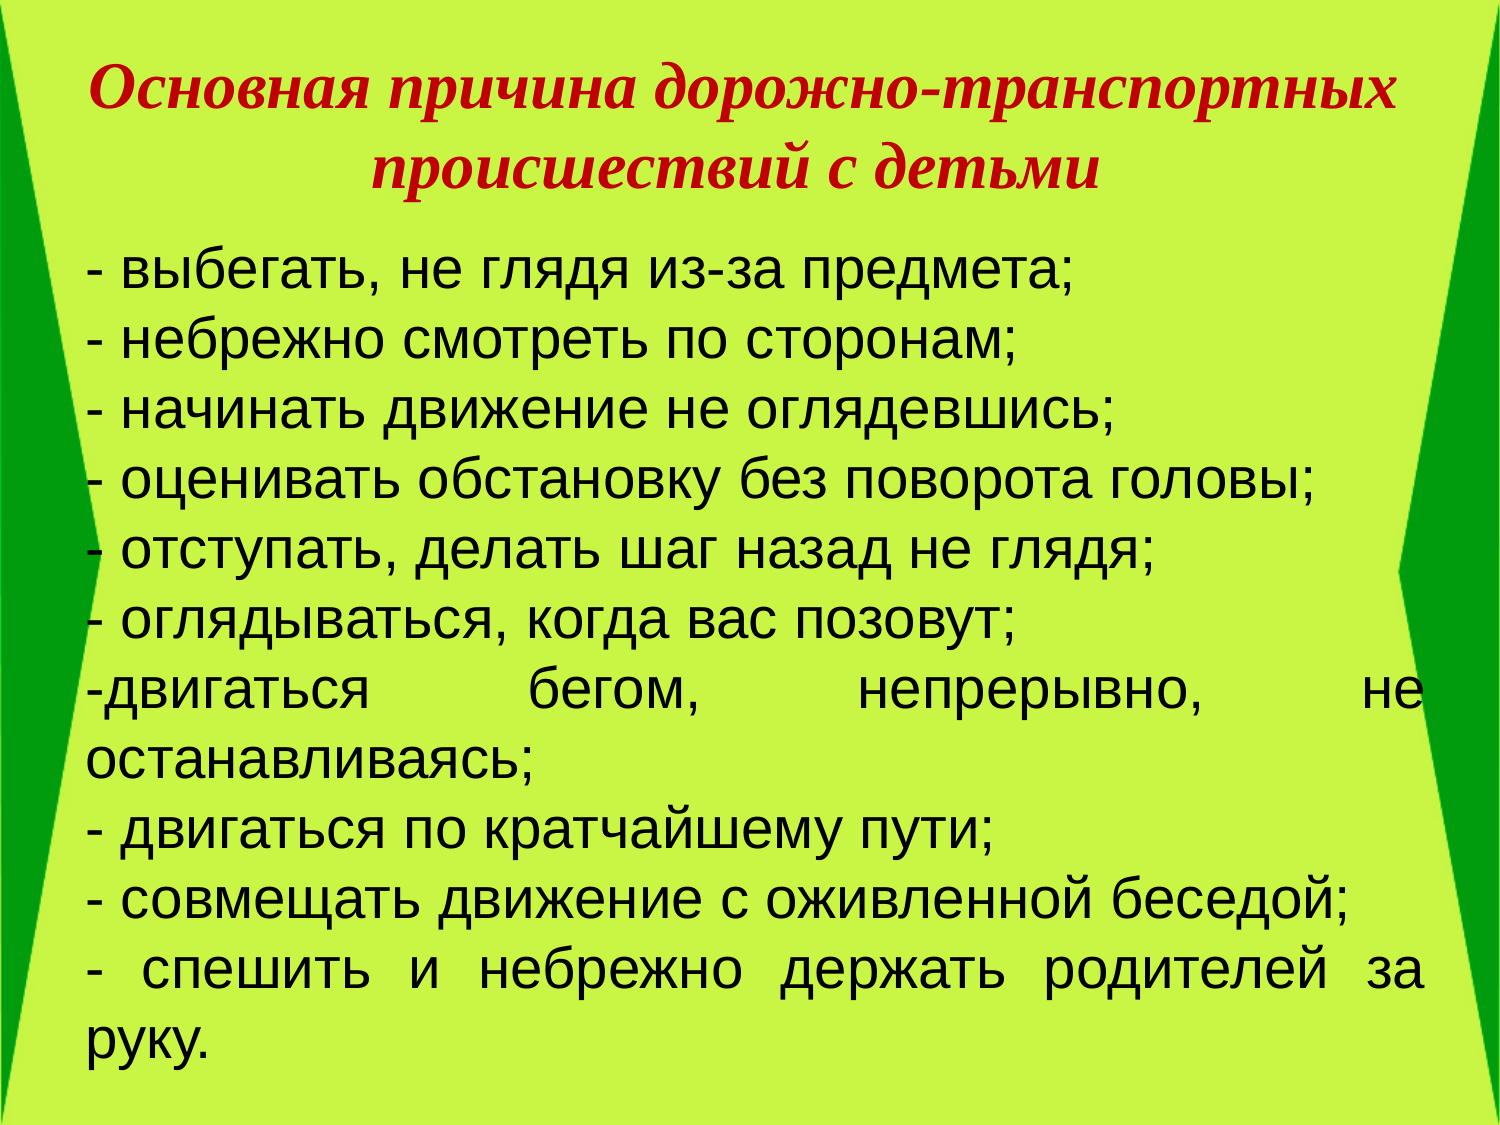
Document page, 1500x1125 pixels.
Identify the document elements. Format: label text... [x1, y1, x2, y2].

picture [0, 0, 1500, 1125]
title Основная причина дорожно-транспортных происшествий с детьми [70, 0, 1421, 153]
subtitle - выбегать, не глядя из-за предмета; - небрежно смотреть по сторонам; - начинать движение не оглядевшись; - оценивать обстановку без поворота головы; - отступать, делать шаг назад не глядя; - оглядываться, когда вас позовут; -двигаться бегом, непрерывно, не останавливаясь; - двигаться по кратчайшему пути; - совмещать движение с оживленной беседой; - спешить и небрежно держать родителей за руку. [70, 222, 1442, 926]
